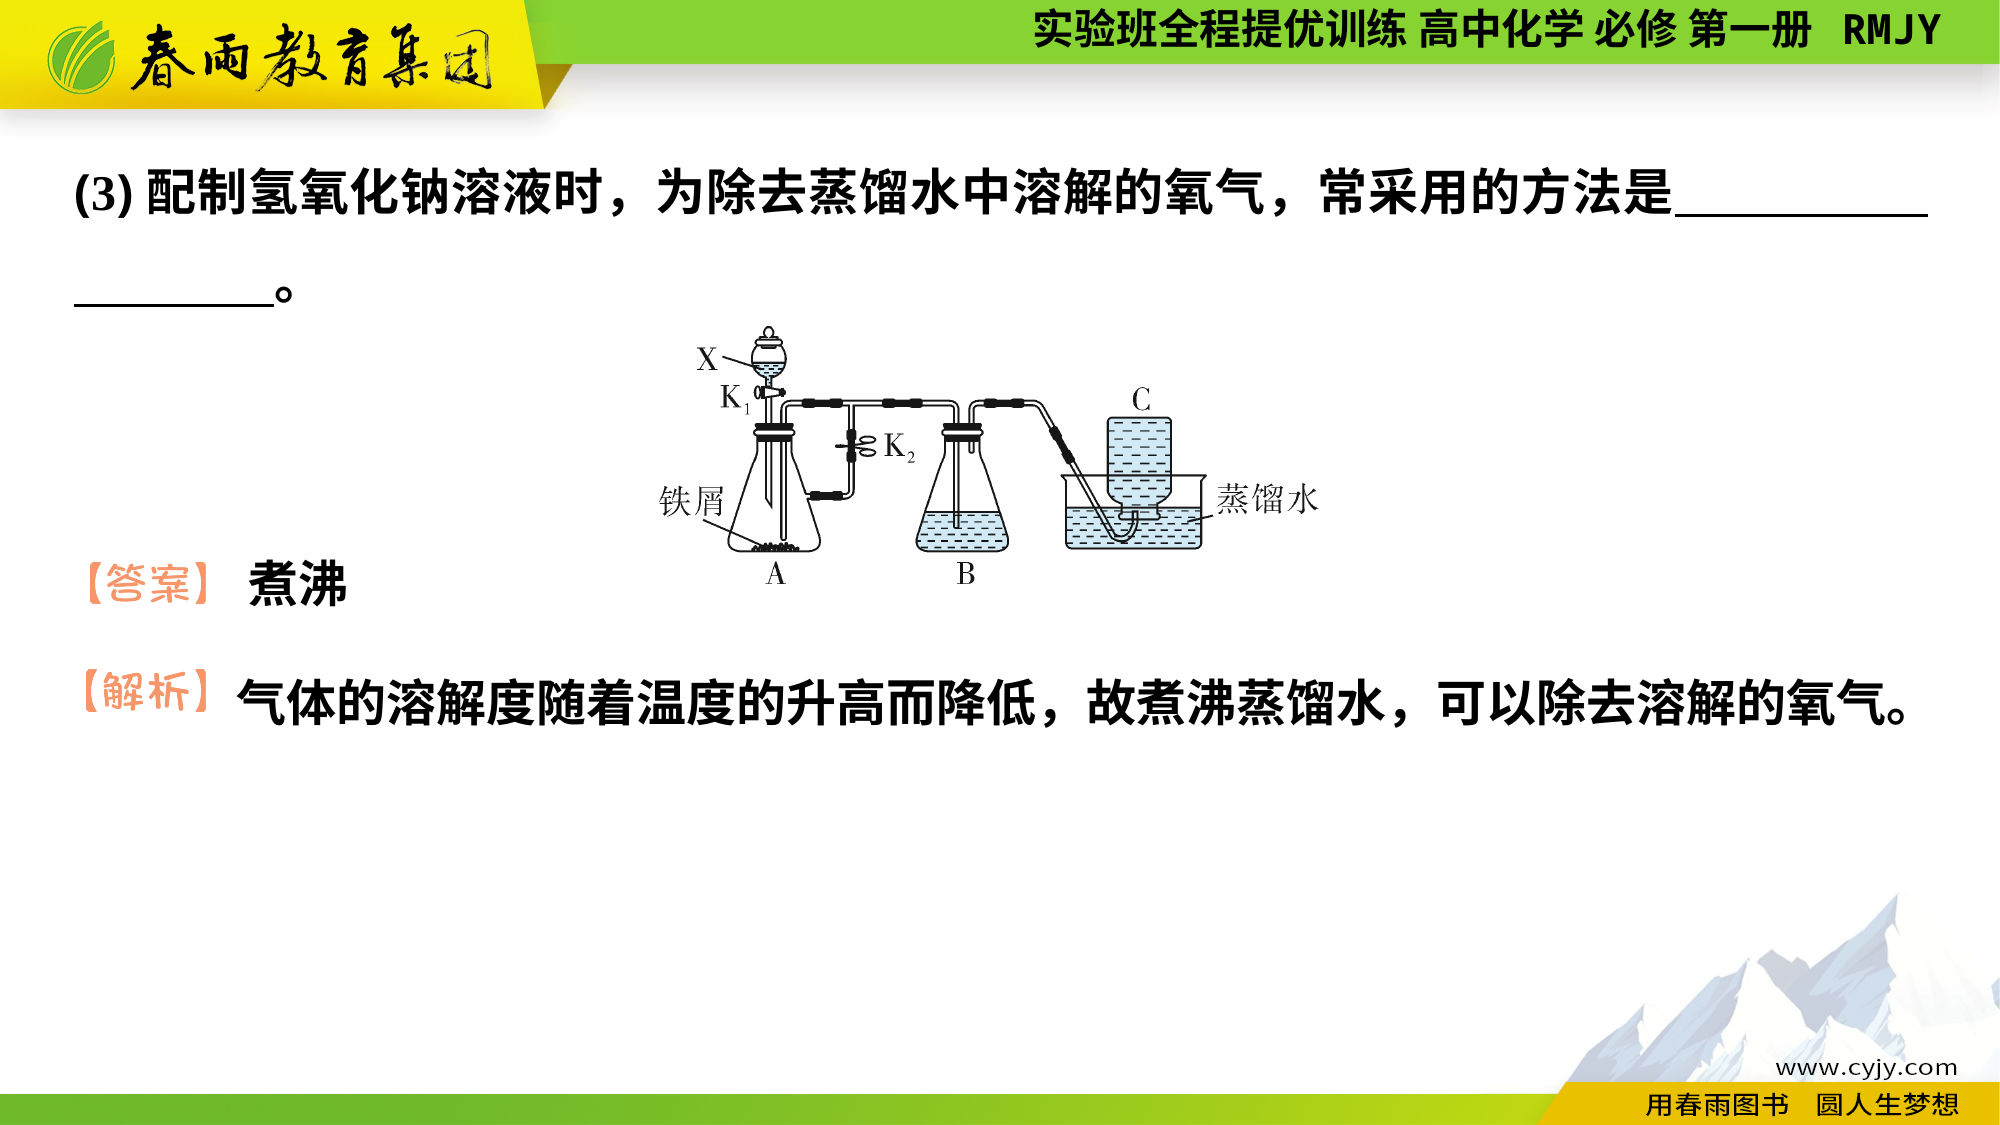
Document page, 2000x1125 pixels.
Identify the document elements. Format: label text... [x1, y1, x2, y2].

text_box 气体的溶解度随着温度的升高而降低，故煮沸蒸馏水，可以除去溶解的氧气。 [221, 633, 1997, 739]
list (3)配制氢氧化钠溶液时，为除去蒸馏水中溶解的氧气，常采用的方法是 。 [59, 122, 1944, 308]
text_box 煮沸 [233, 545, 414, 621]
picture [0, 0, 2000, 1125]
